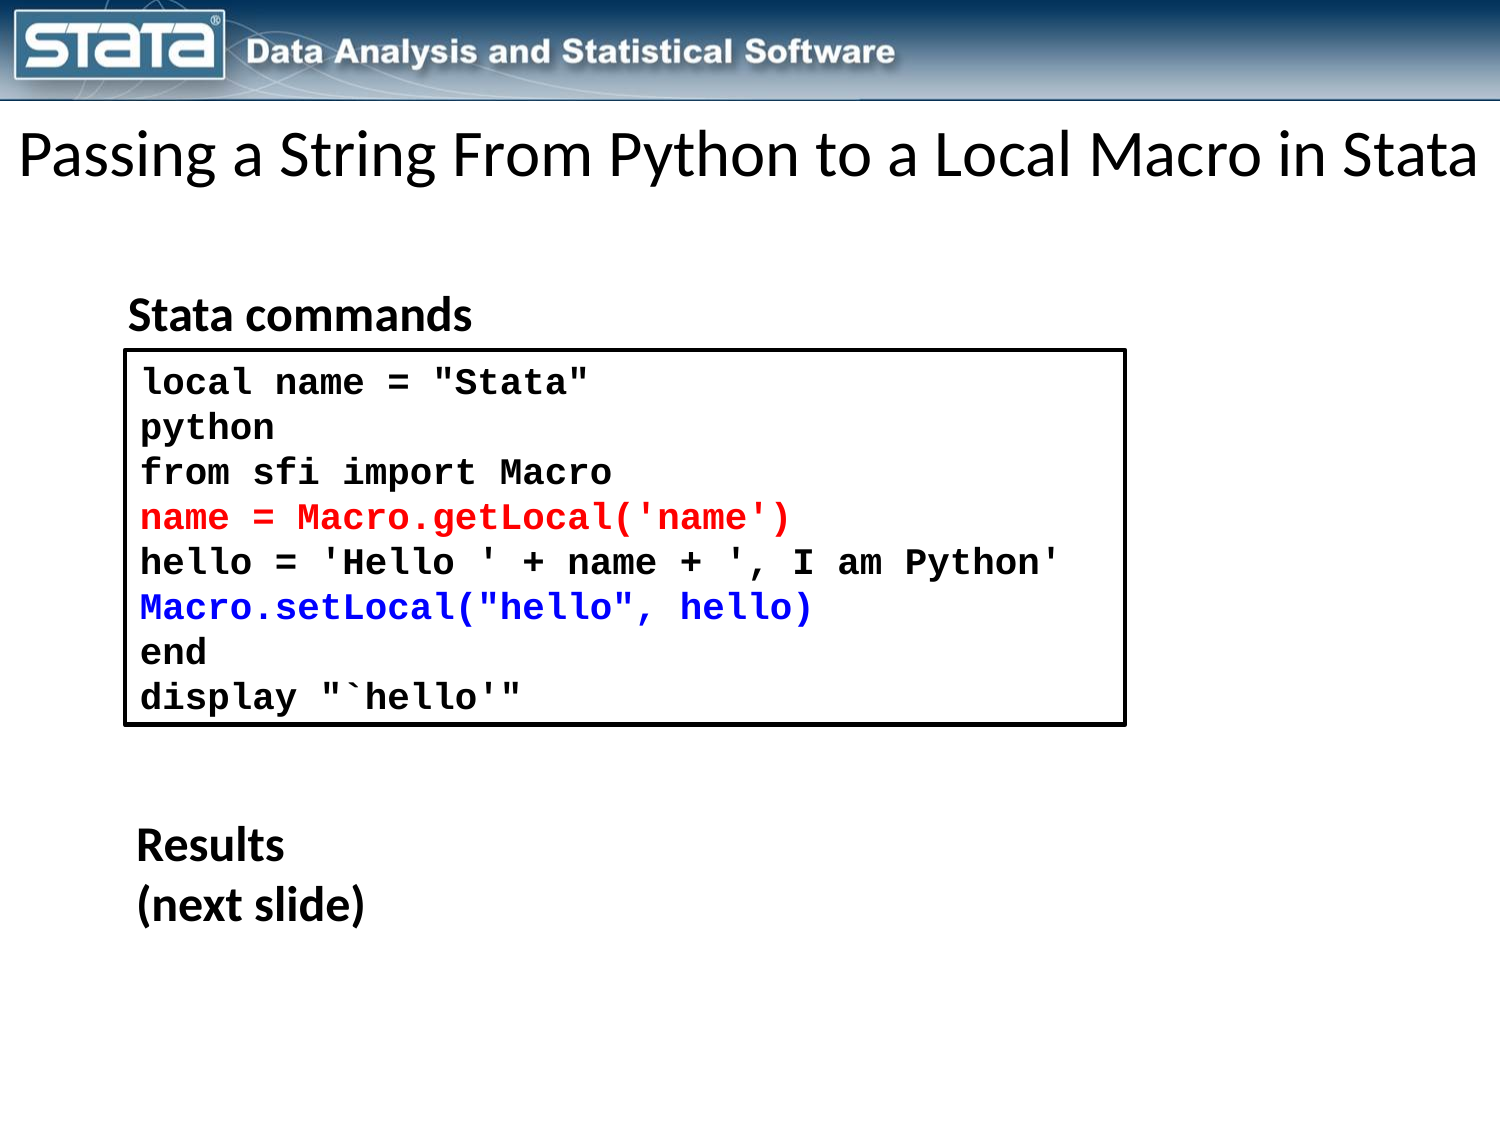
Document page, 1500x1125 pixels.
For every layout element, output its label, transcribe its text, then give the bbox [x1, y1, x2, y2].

text_box Stata commands [113, 274, 488, 350]
picture [0, 0, 1500, 99]
text_box Results (next slide) [121, 804, 382, 940]
text_box local name = "Stata" python from sfi import Macro name = Macro.getLocal('name') hello = 'Hello ' + name + ', I am Python' Macro.setLocal("hello", hello) end display "`hello'" [125, 349, 1125, 725]
title Passing a String From Python to a Local Macro in Stata [0, 99, 1500, 200]
